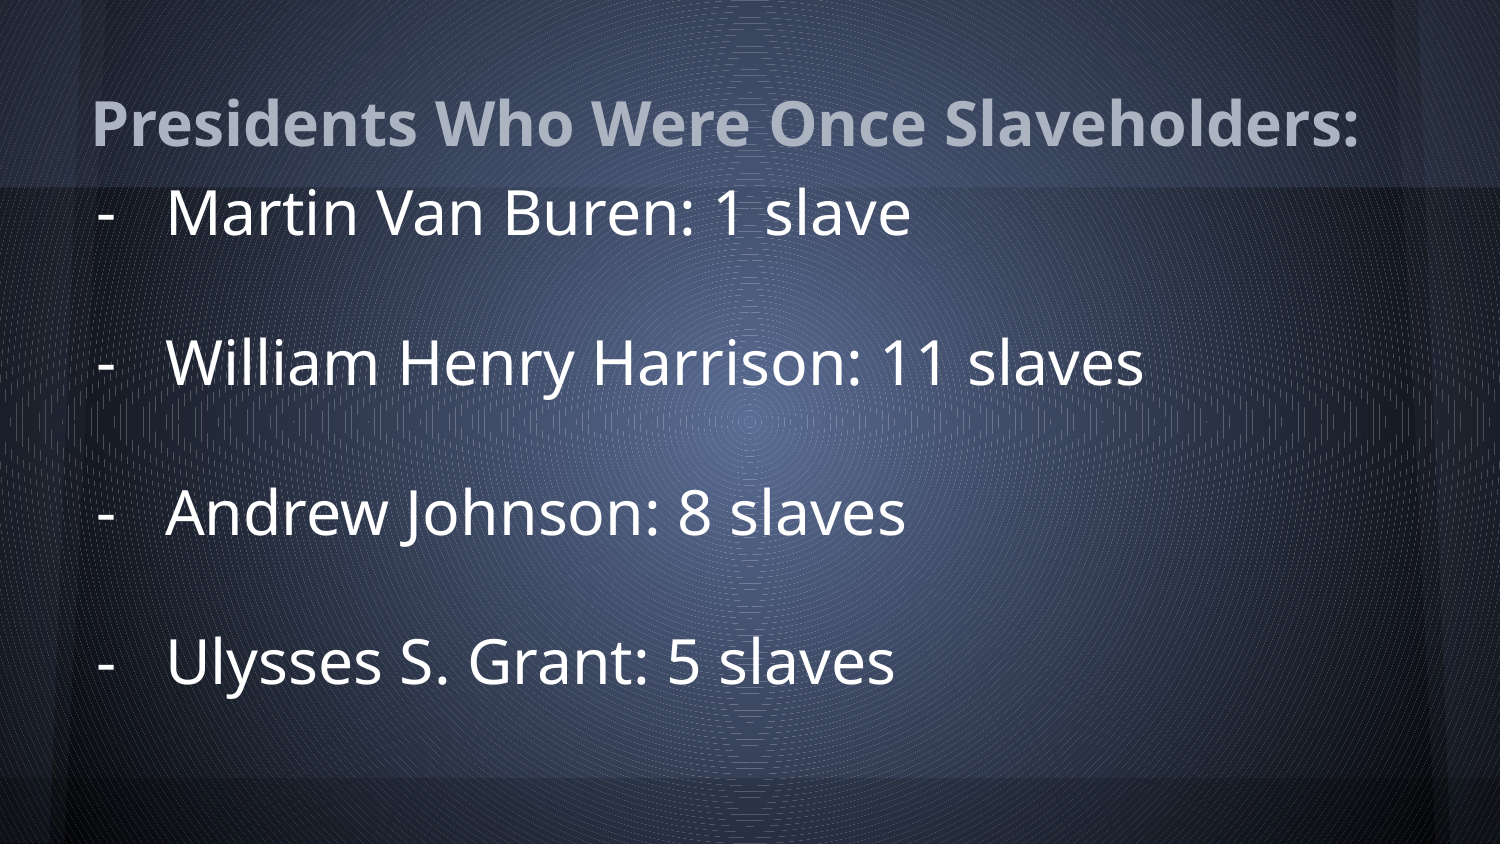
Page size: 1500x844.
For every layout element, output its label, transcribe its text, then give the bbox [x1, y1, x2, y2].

title Presidents Who Were Once Slaveholders: [75, 33, 1425, 157]
list Martin Van Buren: 1 slave William Henry Harrison: 11 slaves Andrew Johnson: 8 slaves Ulysses S. Grant: 5 slaves [75, 157, 1425, 770]
